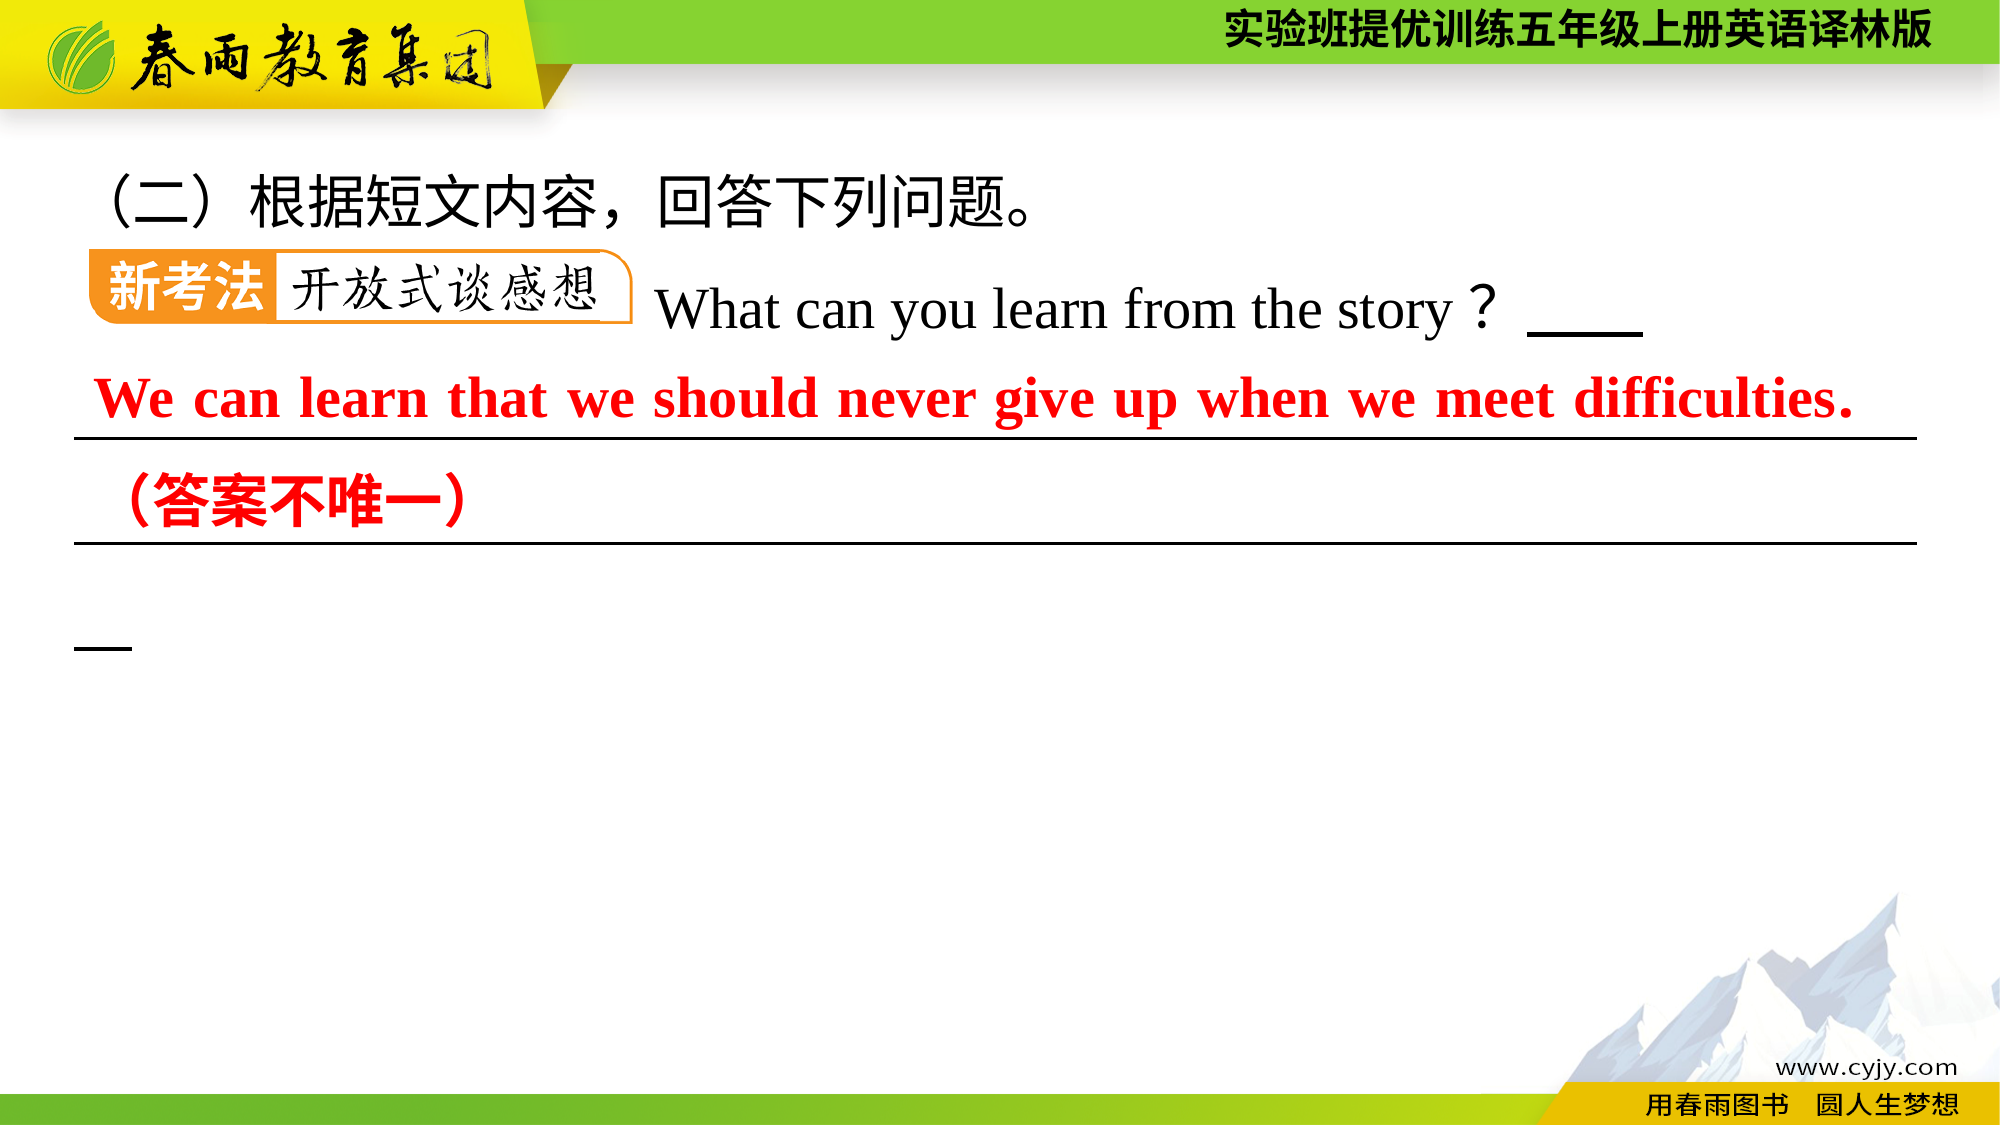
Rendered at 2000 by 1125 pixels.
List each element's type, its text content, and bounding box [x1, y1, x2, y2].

list （二）根据短文内容，回答下列问题。 What can you learn from the story？ ______________________________________________________________________________________________________________________________ [59, 122, 1944, 562]
text_box We can learn that we should never give up when we meet difficulties.（答案不唯一） [79, 317, 1883, 542]
picture [0, 0, 2000, 1125]
